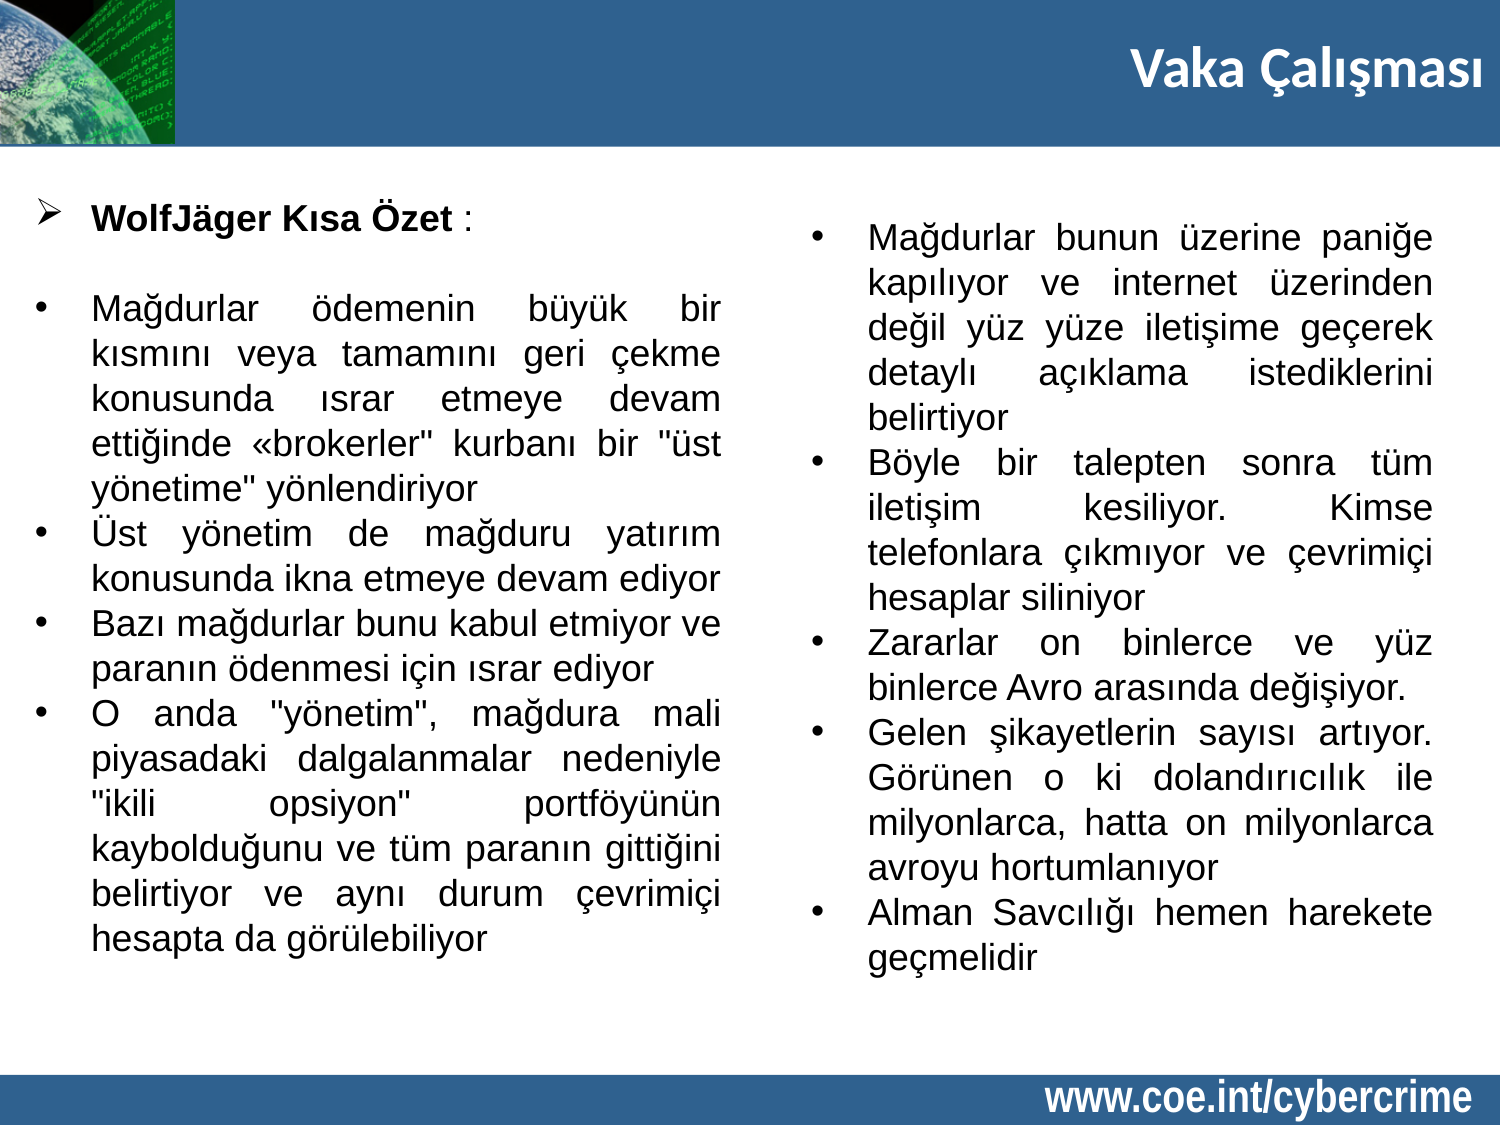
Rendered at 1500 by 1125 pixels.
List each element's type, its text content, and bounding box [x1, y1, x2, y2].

text_box Vaka Çalışması [177, 0, 1500, 149]
text_box Mağdurlar bunun üzerine paniğe kapılıyor ve internet üzerinden değil yüz yüze iletişime geçerek detaylı açıklama istediklerini belirtiyor Böyle bir talepten sonra tüm iletişim kesiliyor. Kimse telefonlara çıkmıyor ve çevrimiçi hesaplar siliniyor Zararlar on binlerce ve yüz binlerce Avro arasında değişiyor. Gelen şikayetlerin sayısı artıyor. Görünen o ki dolandırıcılık ile milyonlarca, hatta on milyonlarca avroyu hortumlanıyor Alman Savcılığı hemen harekete geçmelidir [796, 205, 1449, 986]
text_box [0, 1073, 1030, 1125]
text_box www.coe.int/cybercrime [1030, 1059, 1500, 1125]
text_box WolfJäger Kısa Özet : Mağdurlar ödemenin büyük bir kısmını veya tamamını geri çekme konusunda ısrar etmeye devam ettiğinde «brokerler" kurbanı bir "üst yönetime" yönlendiriyor Üst yönetim de mağduru yatırım konusunda ikna etmeye devam ediyor Bazı mağdurlar bunu kabul etmiyor ve paranın ödenmesi için ısrar ediyor O anda "yönetim", mağdura mali piyasadaki dalgalanmalar nedeniyle "ikili opsiyon" portföyünün kaybolduğunu ve tüm paranın gittiğini belirtiyor ve aynı durum çevrimiçi hesapta da görülebiliyor [19, 186, 737, 967]
picture [0, 0, 175, 144]
